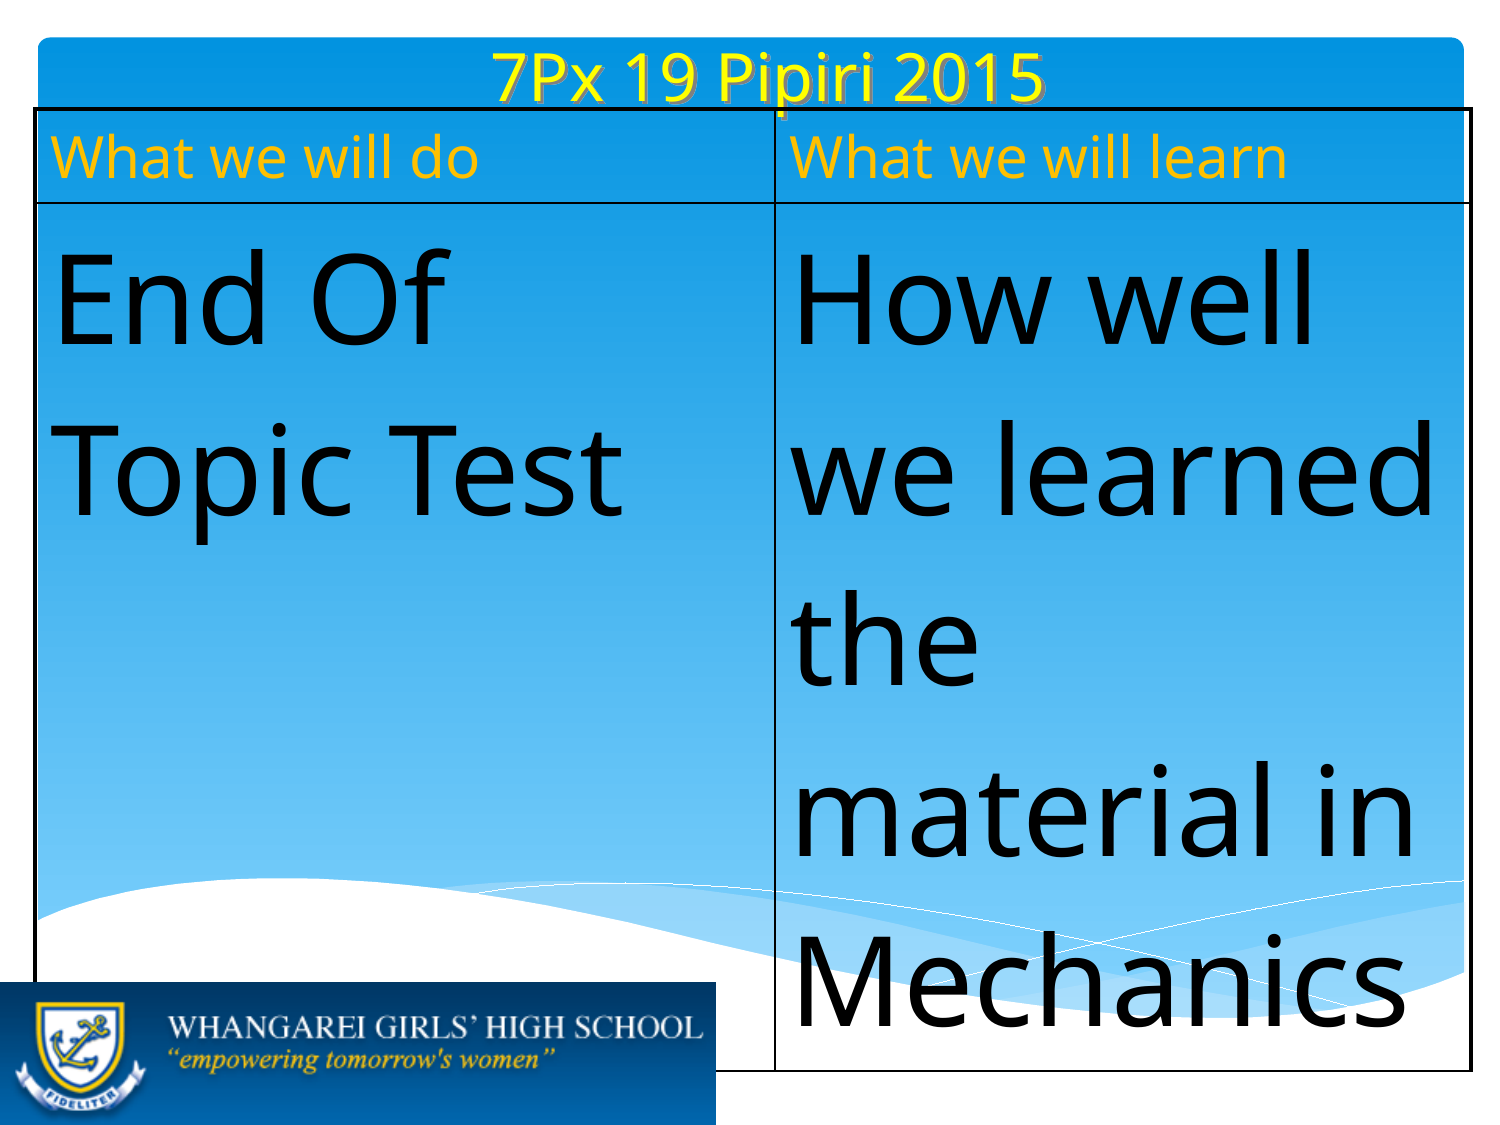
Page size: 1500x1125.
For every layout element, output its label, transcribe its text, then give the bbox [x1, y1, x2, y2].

table_header What we will do [37, 111, 774, 202]
table_header What we will learn [776, 111, 1469, 202]
table_cell How well we learned the material in Mechanics [776, 204, 1469, 1070]
text_box 7Px 19 Pipiri 2015 [162, 24, 1375, 107]
picture [0, 982, 716, 1125]
table_cell End Of Topic Test [37, 204, 774, 1070]
